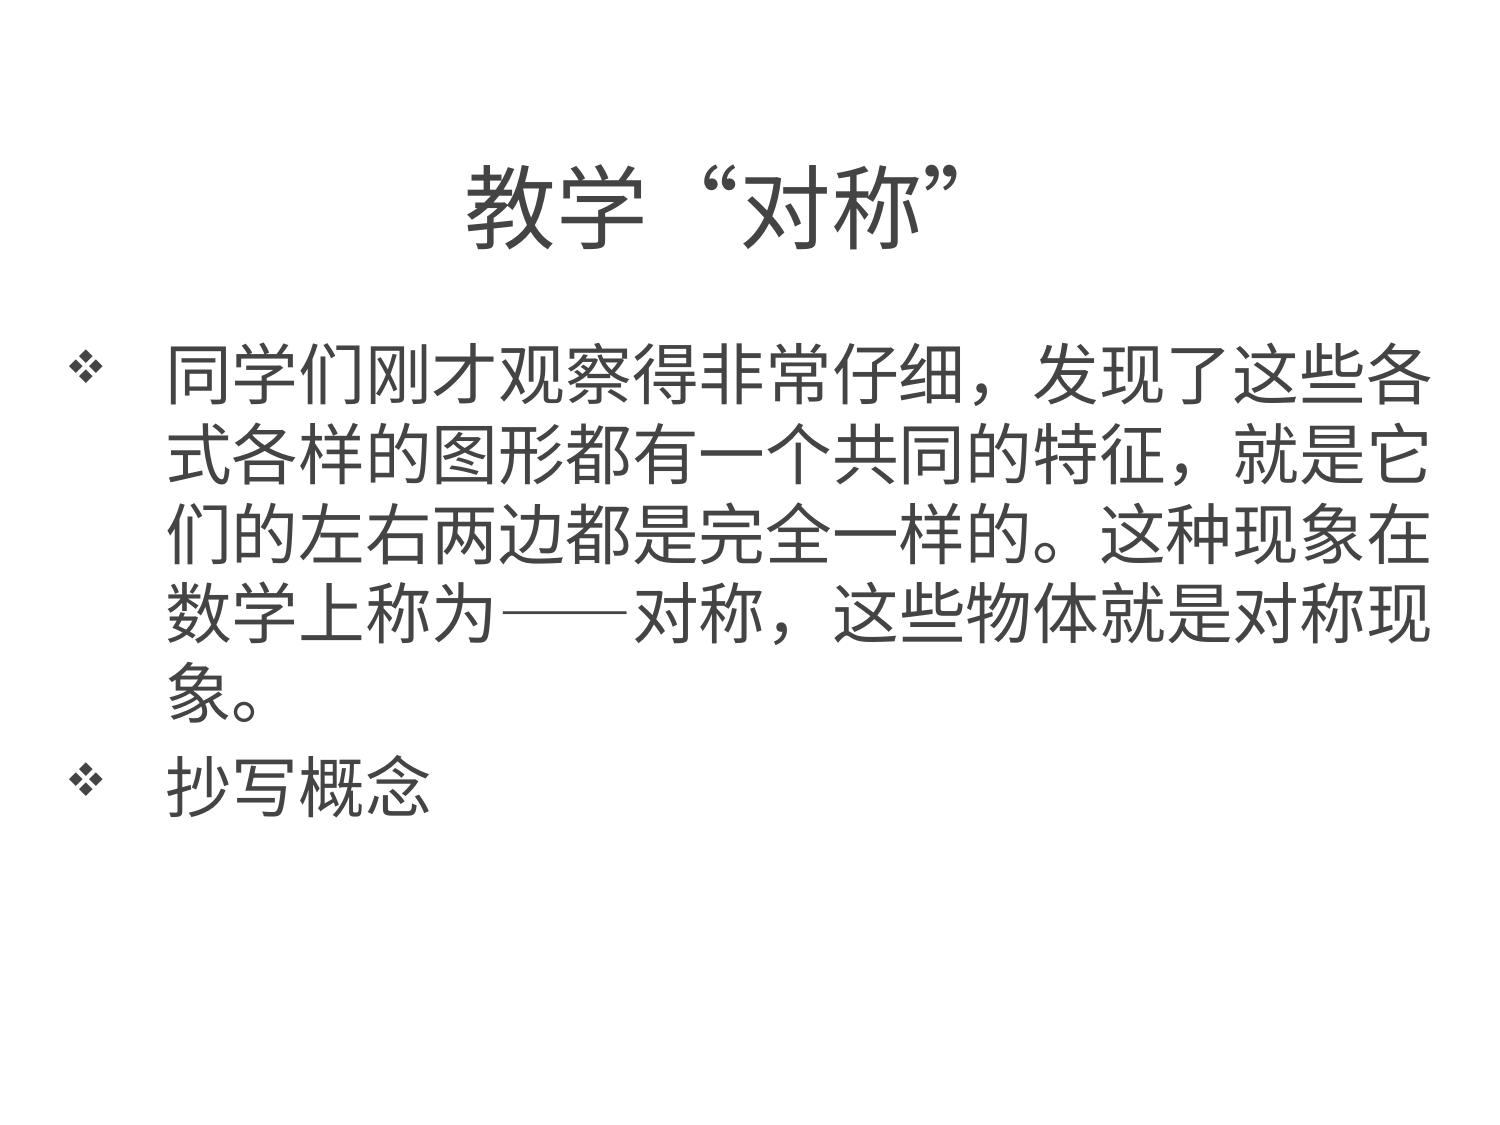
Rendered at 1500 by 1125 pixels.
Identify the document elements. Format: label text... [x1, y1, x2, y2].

list 同学们刚才观察得非常仔细，发现了这些各式各样的图形都有一个共同的特征，就是它们的左右两边都是完全一样的。这种现象在数学上称为——对称，这些物体就是对称现象。 抄写概念 [49, 324, 1452, 963]
title 教学“对称” [49, 112, 1451, 301]
